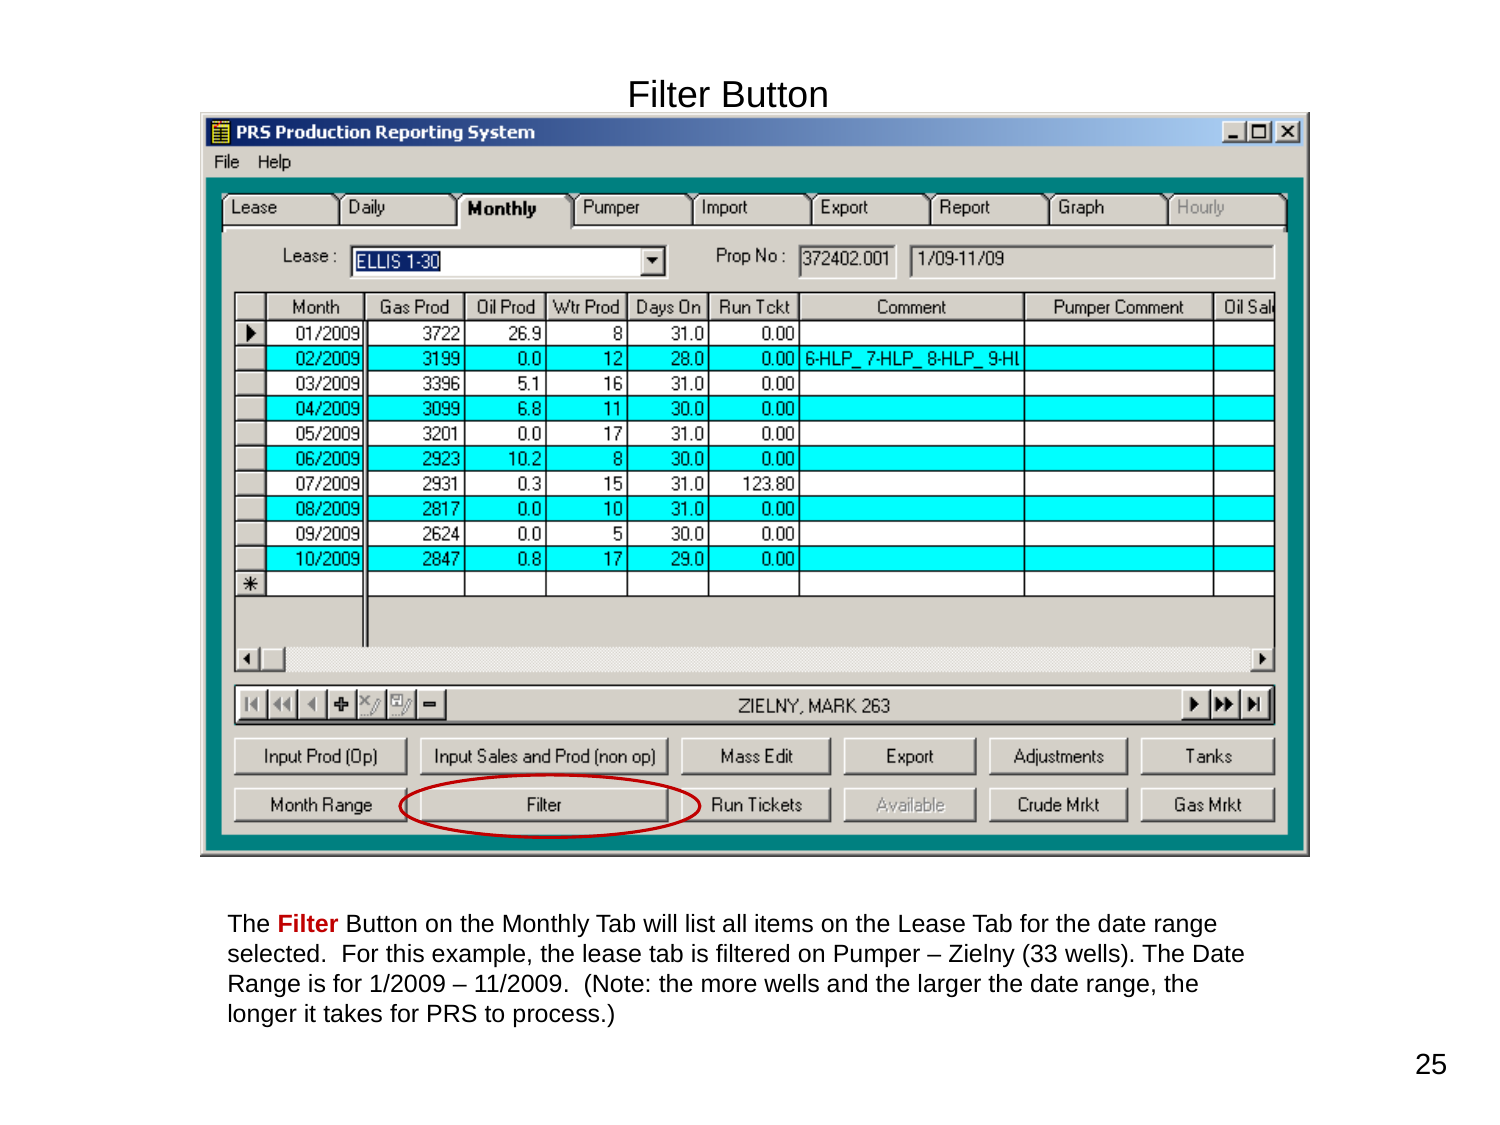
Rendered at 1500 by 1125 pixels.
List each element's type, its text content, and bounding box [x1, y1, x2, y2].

text_box The Filter Button on the Monthly Tab will list all items on the Lease Tab for the date range selected. For this example, the lease tab is filtered on Pumper – Zielny (33 wells). The Date Range is for 1/2009 – 11/2009. (Note: the more wells and the larger the date range, the longer it takes for PRS to process.) [212, 899, 1288, 1035]
text_box Filter Button [612, 62, 863, 110]
slide_number 25 [1374, 1037, 1463, 1089]
picture [199, 112, 1310, 857]
